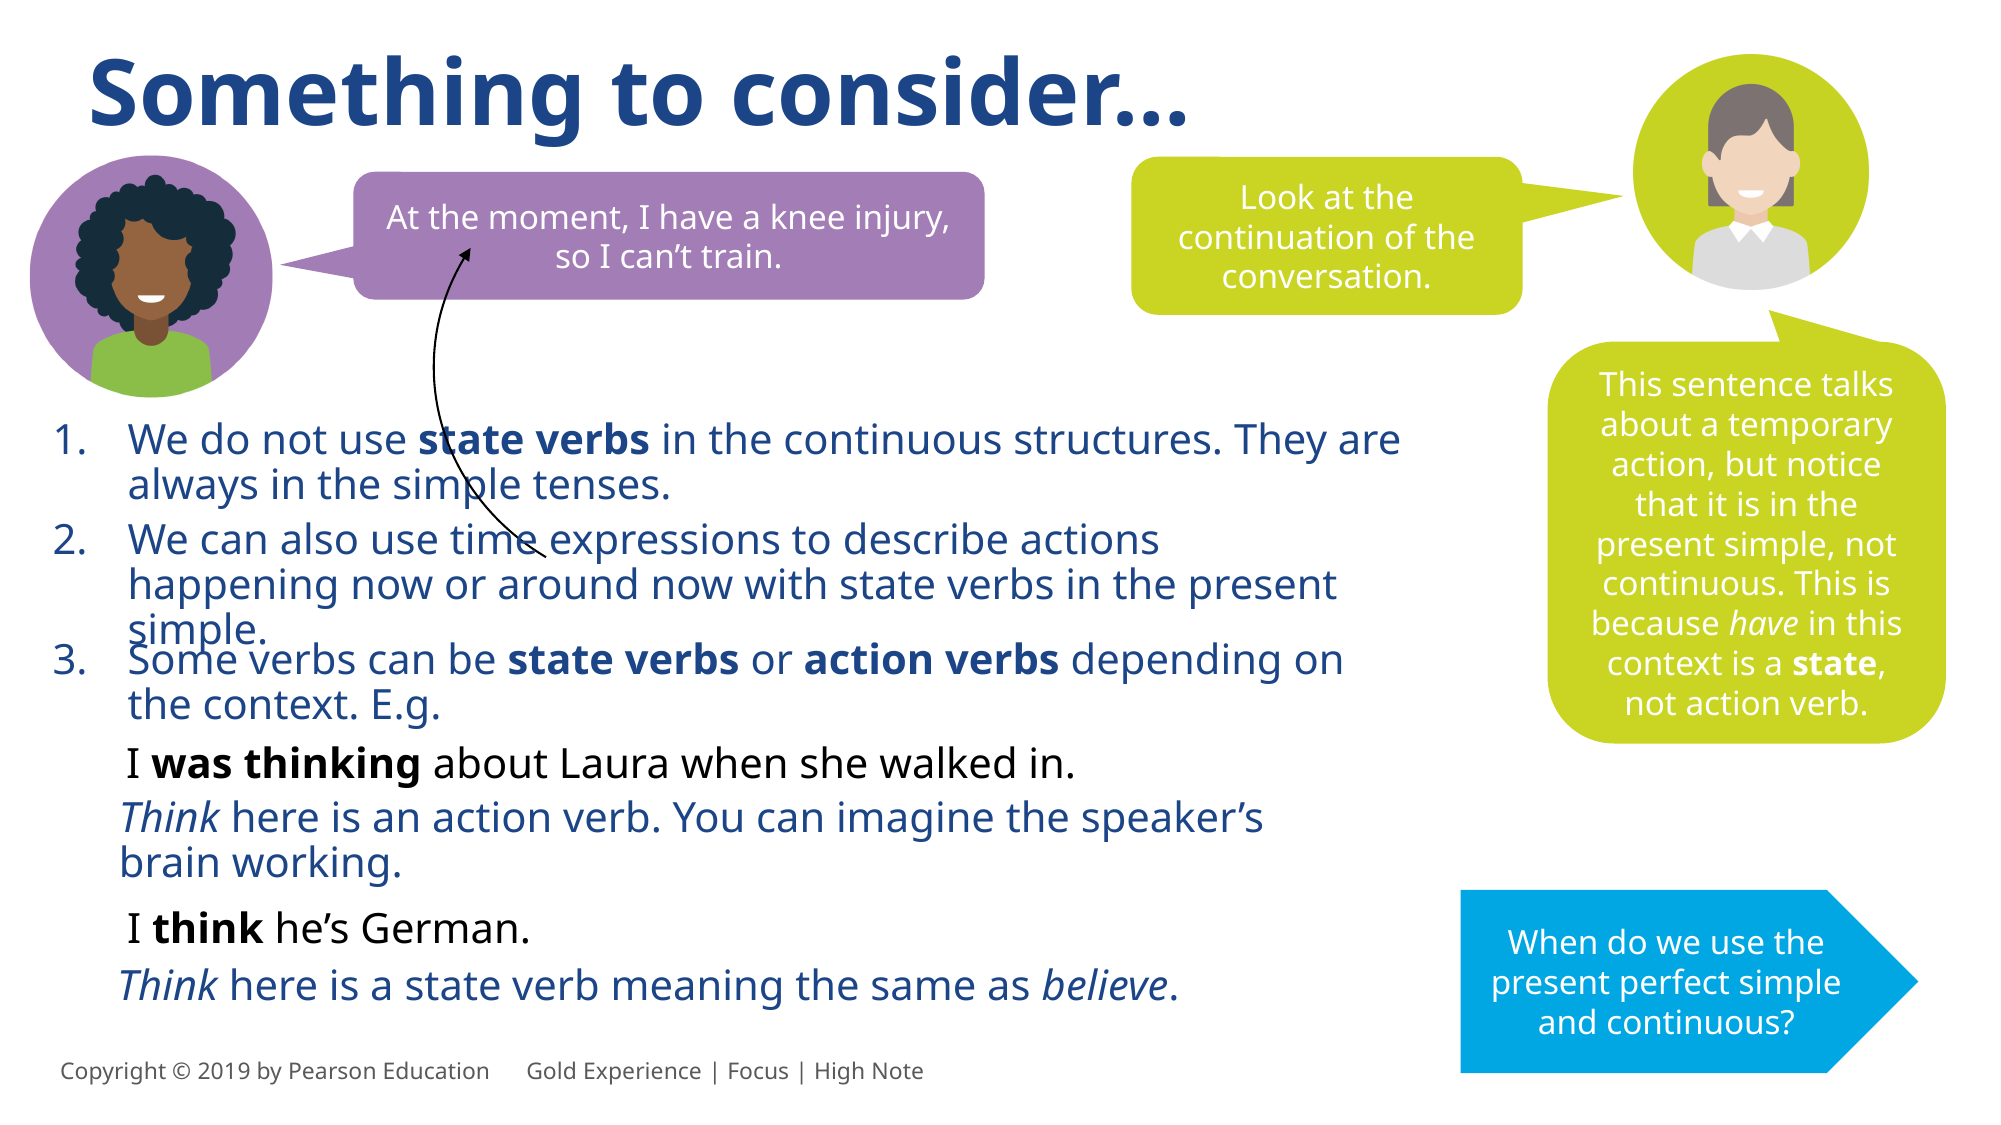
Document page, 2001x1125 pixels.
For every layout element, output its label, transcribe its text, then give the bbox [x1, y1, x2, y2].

text_box We do not use state verbs in the continuous structures. They are always in the simple tenses. [0, 410, 481, 503]
text_box Some verbs can be state verbs or action verbs depending on the context. E.g. [0, 623, 1427, 795]
picture [14, 148, 288, 422]
text_box We can also use time expressions to describe actions happening now or around now with state verbs in the present simple. [0, 503, 1395, 623]
text_box At the moment, I have a knee injury, so I can’t train. [293, 171, 985, 300]
text_box I was thinking about Laura when she walked in. [73, 727, 1353, 847]
text_box Look at the continuation of the conversation. [1131, 156, 1624, 315]
footer Copyright © 2019 by Pearson Education Gold Experience | Focus | High Note [45, 1040, 1084, 1101]
text_box When do we use the present perfect simple and continuous? [1460, 889, 1919, 1074]
text_box Something to consider… [73, 39, 1716, 172]
picture [1632, 54, 1869, 291]
text_box This sentence talks about a temporary action, but notice that it is in the present simple, not continuous. This is because have in this context is a state, not action verb. [1547, 310, 1946, 744]
text_box I think he’s German. [112, 892, 1427, 1003]
text_box We do not use state verbs in the continuous structures. They are always in the simple tenses. [585, 410, 1523, 539]
text_box Think here is a state verb meaning the same as believe. [102, 949, 1292, 1031]
text_box Think here is an action verb. You can imagine the speaker’s brain working. [104, 781, 1384, 940]
text_box [433, 247, 679, 503]
